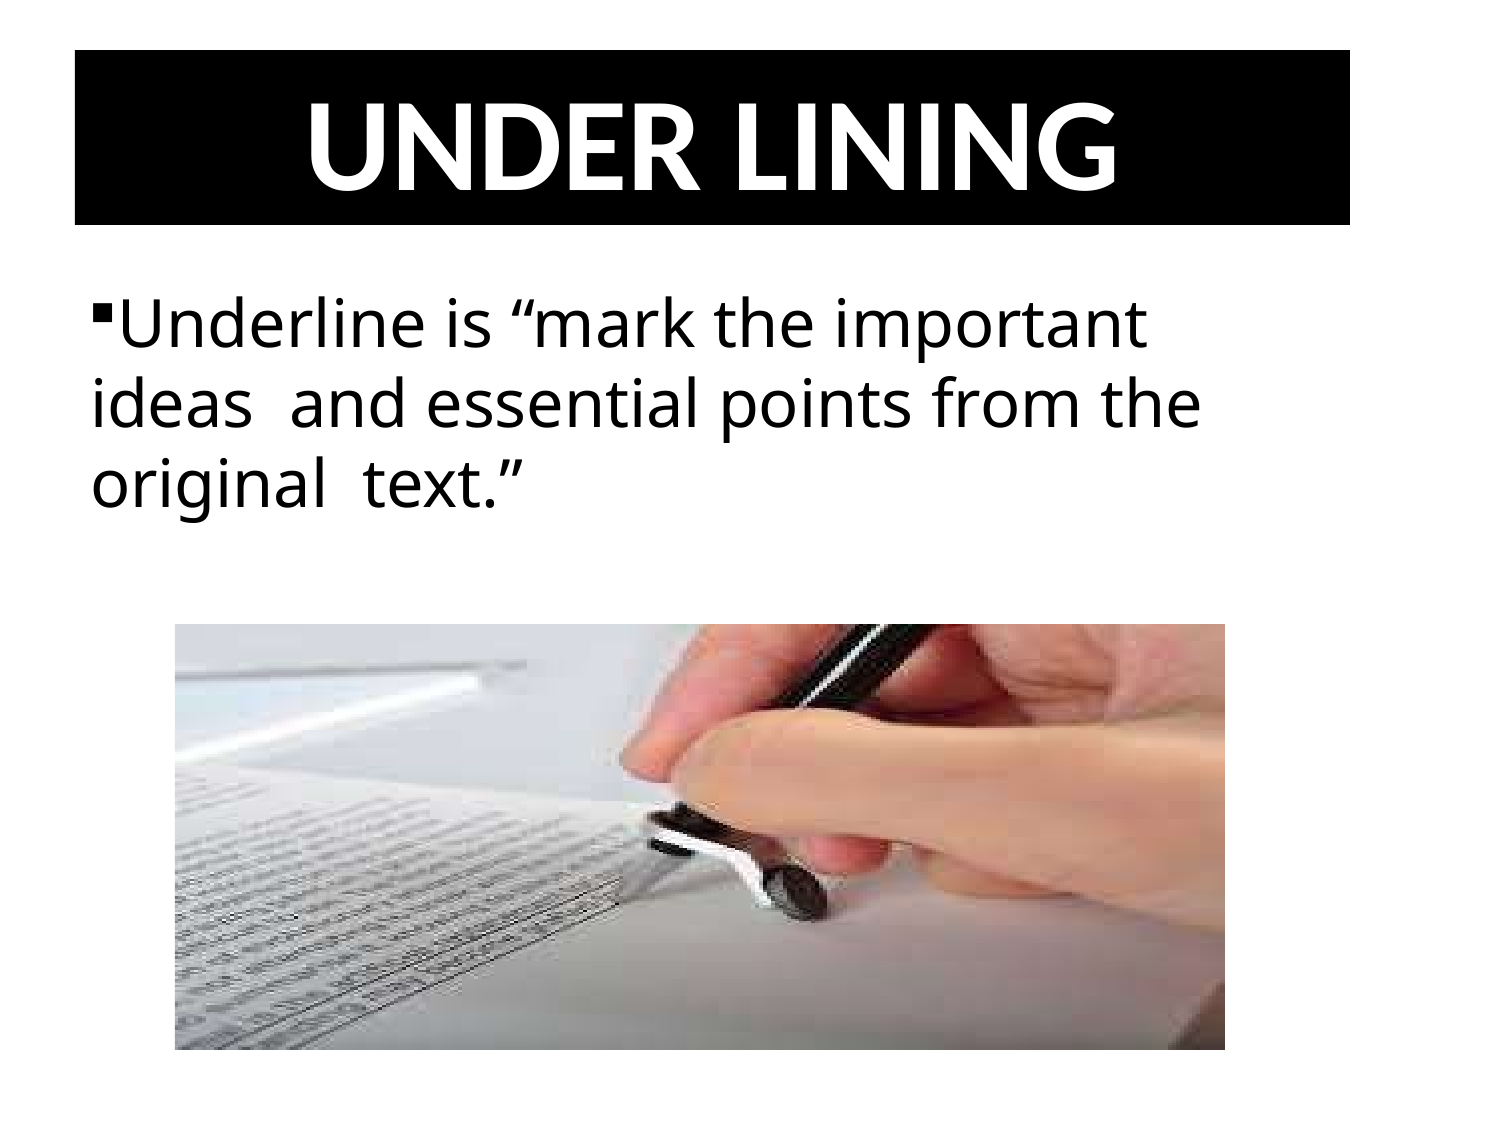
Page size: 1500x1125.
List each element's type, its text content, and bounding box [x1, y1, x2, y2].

text_box Underline is “mark the important ideas and essential points from the original text.” [87, 278, 1299, 521]
text_box UNDER LINING [74, 50, 1350, 225]
text_box [174, 624, 1225, 1050]
